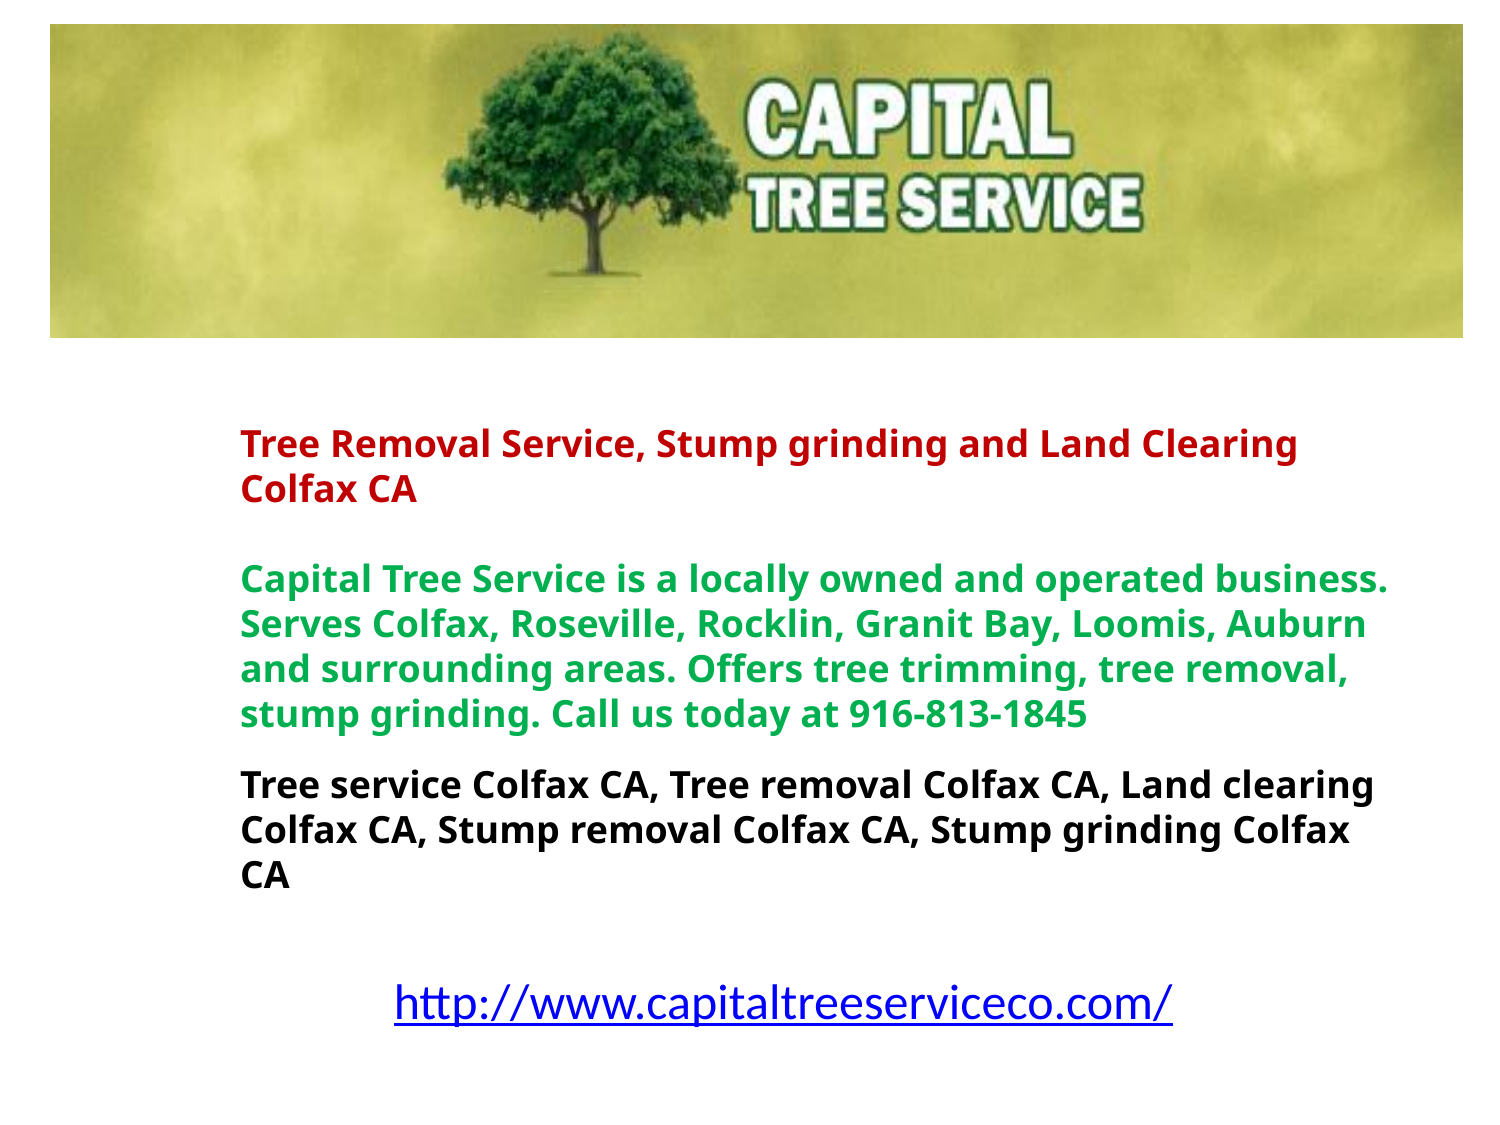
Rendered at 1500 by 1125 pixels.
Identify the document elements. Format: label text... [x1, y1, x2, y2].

picture [49, 24, 1463, 338]
text_box Tree Removal Service, Stump grinding and Land Clearing Colfax CA Capital Tree Service is a locally owned and operated business. Serves Colfax, Roseville, Rocklin, Granit Bay, Loomis, Auburn and surrounding areas. Offers tree trimming, tree removal, stump grinding. Call us today at 916-813-1845 Tree service Colfax CA, Tree removal Colfax CA, Land clearing Colfax CA, Stump removal Colfax CA, Stump grinding Colfax CA [224, 412, 1413, 904]
text_box http://www.capitaltreeserviceco.com/ [379, 962, 1188, 1038]
